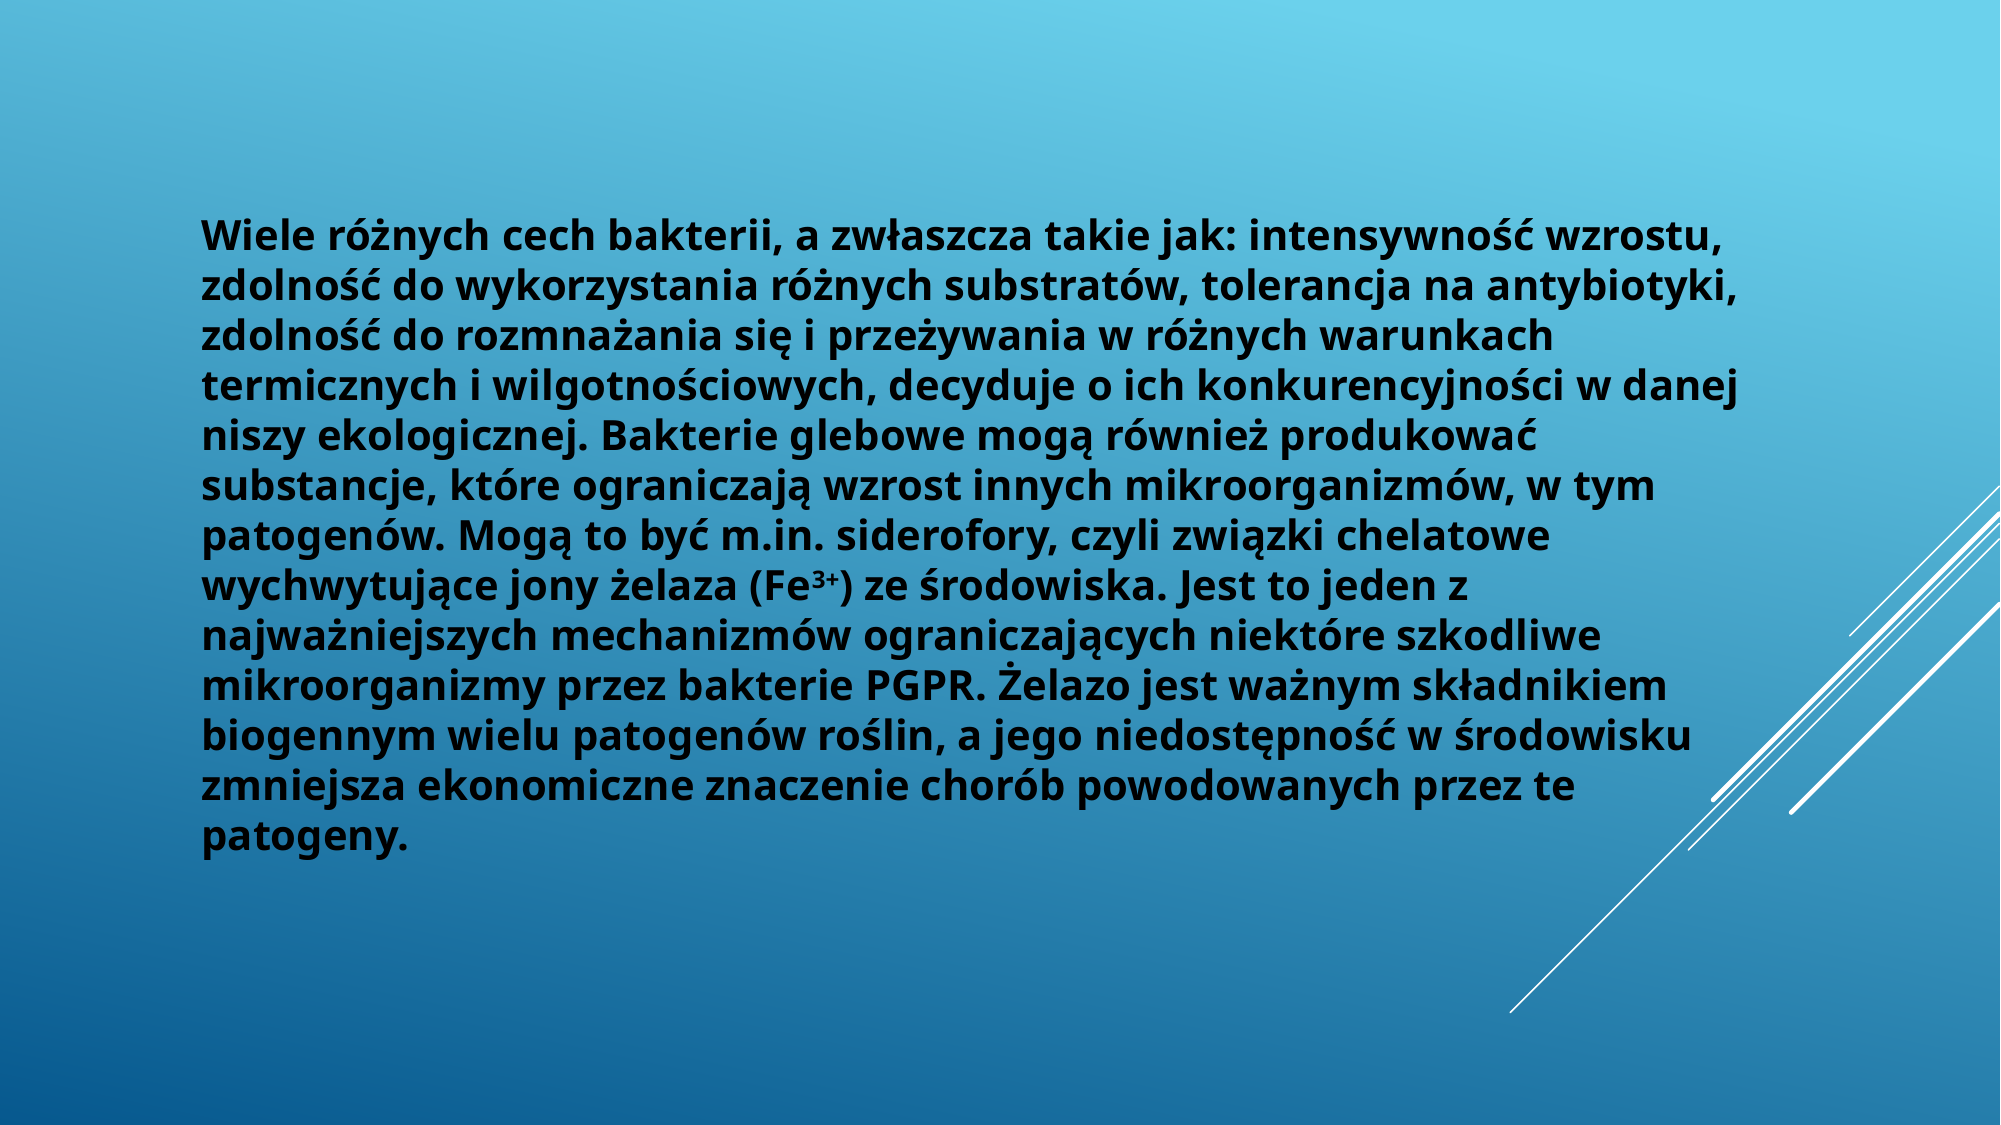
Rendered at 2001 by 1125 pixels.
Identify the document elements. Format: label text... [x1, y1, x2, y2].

text_box Wiele różnych cech bakterii, a zwłaszcza takie jak: intensywność wzrostu, zdolność do wykorzystania różnych substratów, tolerancja na antybiotyki, zdolność do rozmnażania się i przeżywania w różnych warunkach termicznych i wilgotnościowych, decyduje o ich konkurencyjności w danej niszy ekologicznej. Bakterie glebowe mogą również produkować substancje, które ograniczają wzrost innych mikroorganizmów, w tym patogenów. Mogą to być m.in. siderofory, czyli związki chelatowe wychwytujące jony żelaza (Fe3+) ze środowiska. Jest to jeden z najważniejszych mechanizmów ograniczających niektóre szkodliwe mikroorganizmy przez bakterie PGPR. Żelazo jest ważnym składnikiem biogennym wielu patogenów roślin, a jego niedostępność w środowisku zmniejsza ekonomiczne znaczenie chorób powodowanych przez te patogeny. [186, 201, 1767, 917]
